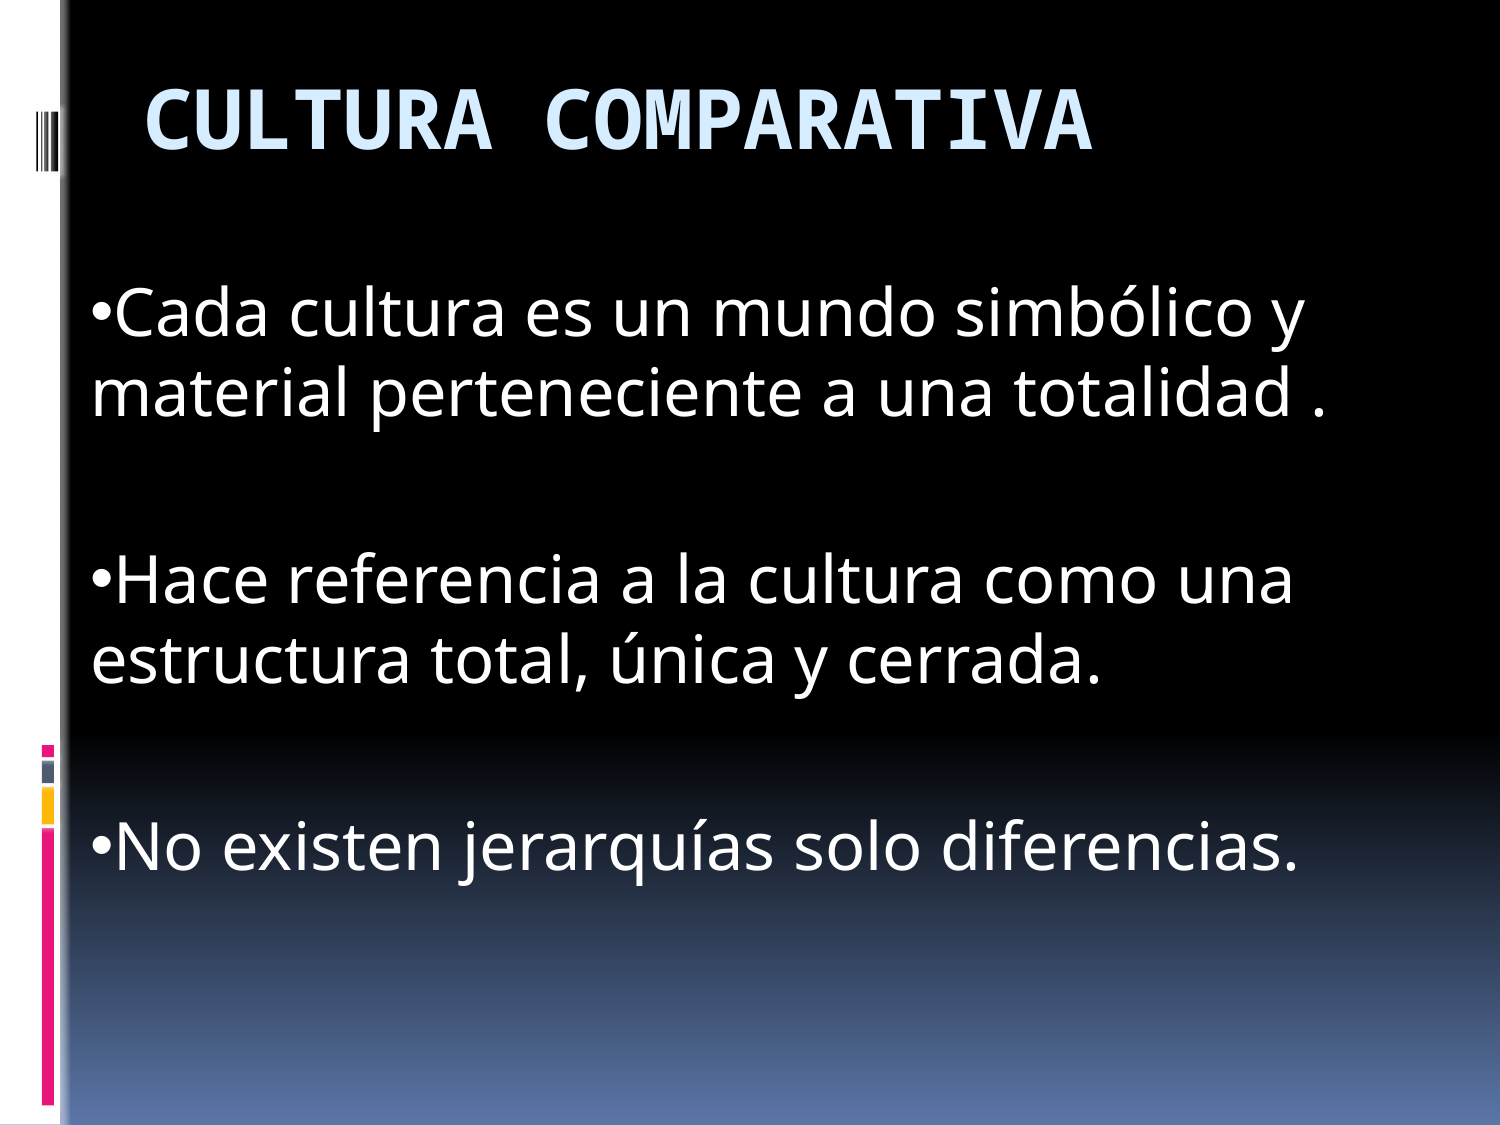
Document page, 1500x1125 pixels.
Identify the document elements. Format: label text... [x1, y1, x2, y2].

text_box Cada cultura es un mundo simbólico y material perteneciente a una totalidad . Hace referencia a la cultura como una estructura total, única y cerrada. No existen jerarquías solo diferencias. [74, 262, 1425, 1005]
title Cultura Comparativa [128, 58, 1404, 262]
